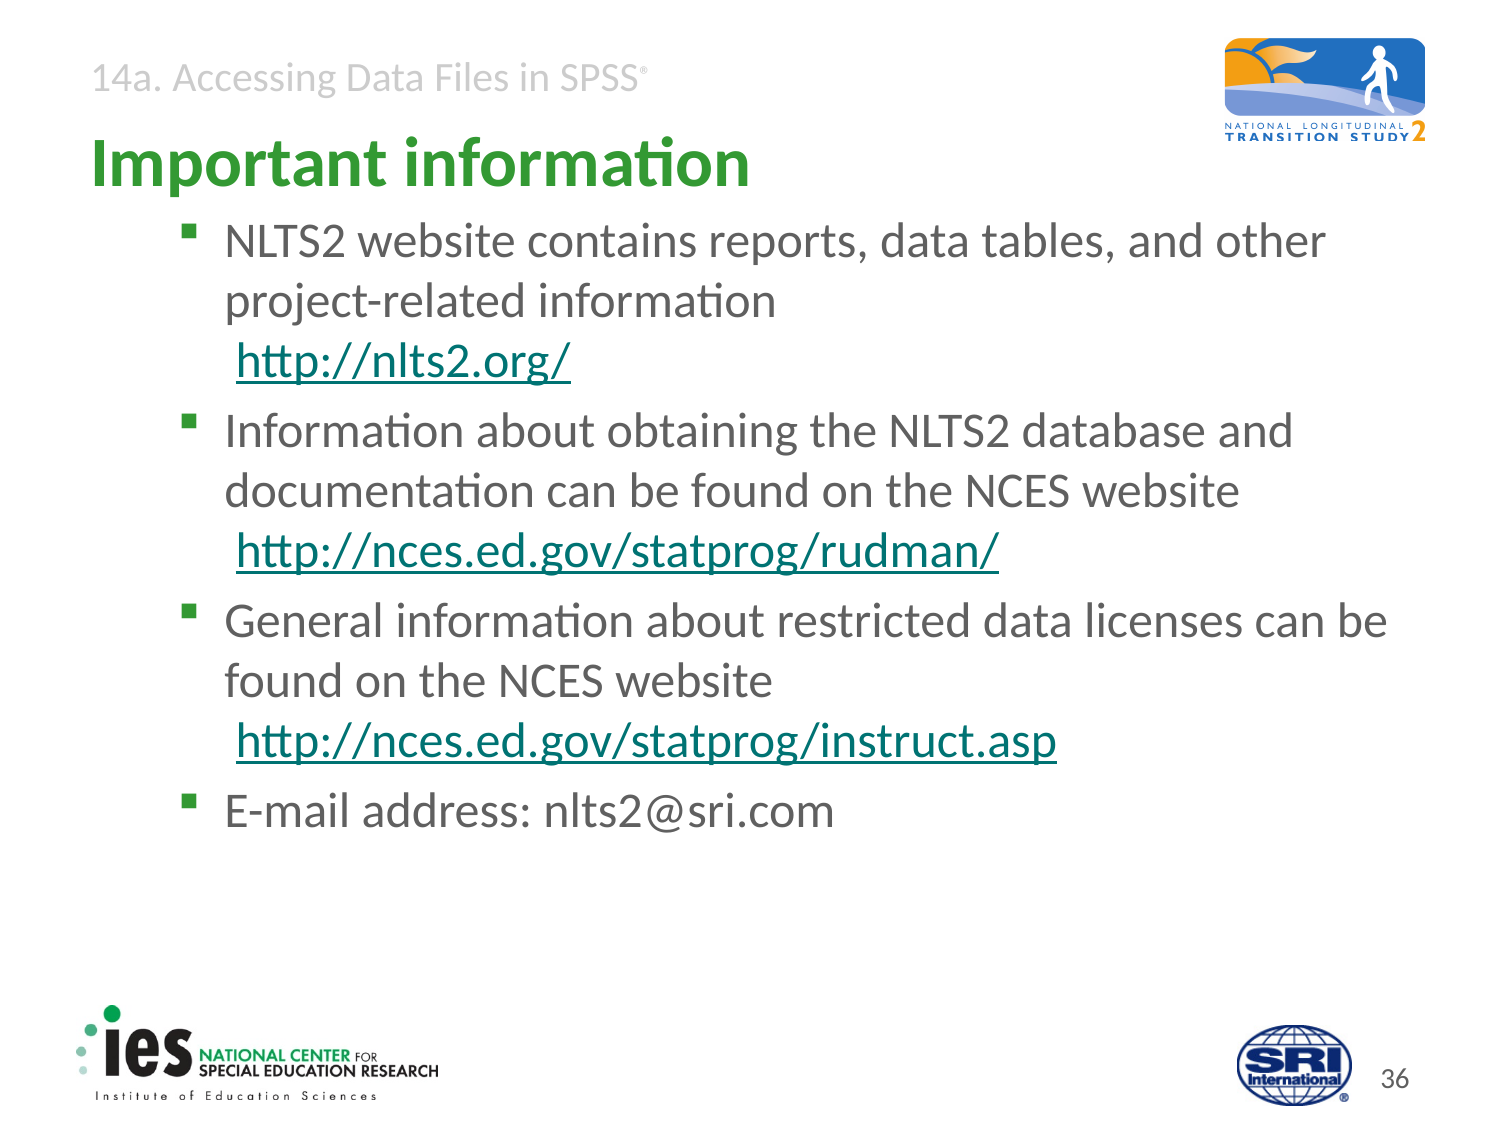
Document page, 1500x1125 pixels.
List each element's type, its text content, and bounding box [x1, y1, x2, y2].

title Important information [74, 90, 1426, 226]
slide_number 35 [1321, 1051, 1426, 1125]
list NLTS2 website contains reports, data tables, and other project-related information http://nlts2.org/ Information about obtaining the NLTS2 database and documentation can be found on the NCES website http://nces.ed.gov/statprog/rudman/ General information about restricted data licenses can be found on the NCES website http://nces.ed.gov/statprog/instruct.asp E-mail address: nlts2@sri.com [87, 199, 1438, 943]
picture [1237, 1025, 1352, 1106]
picture [76, 1005, 438, 1100]
